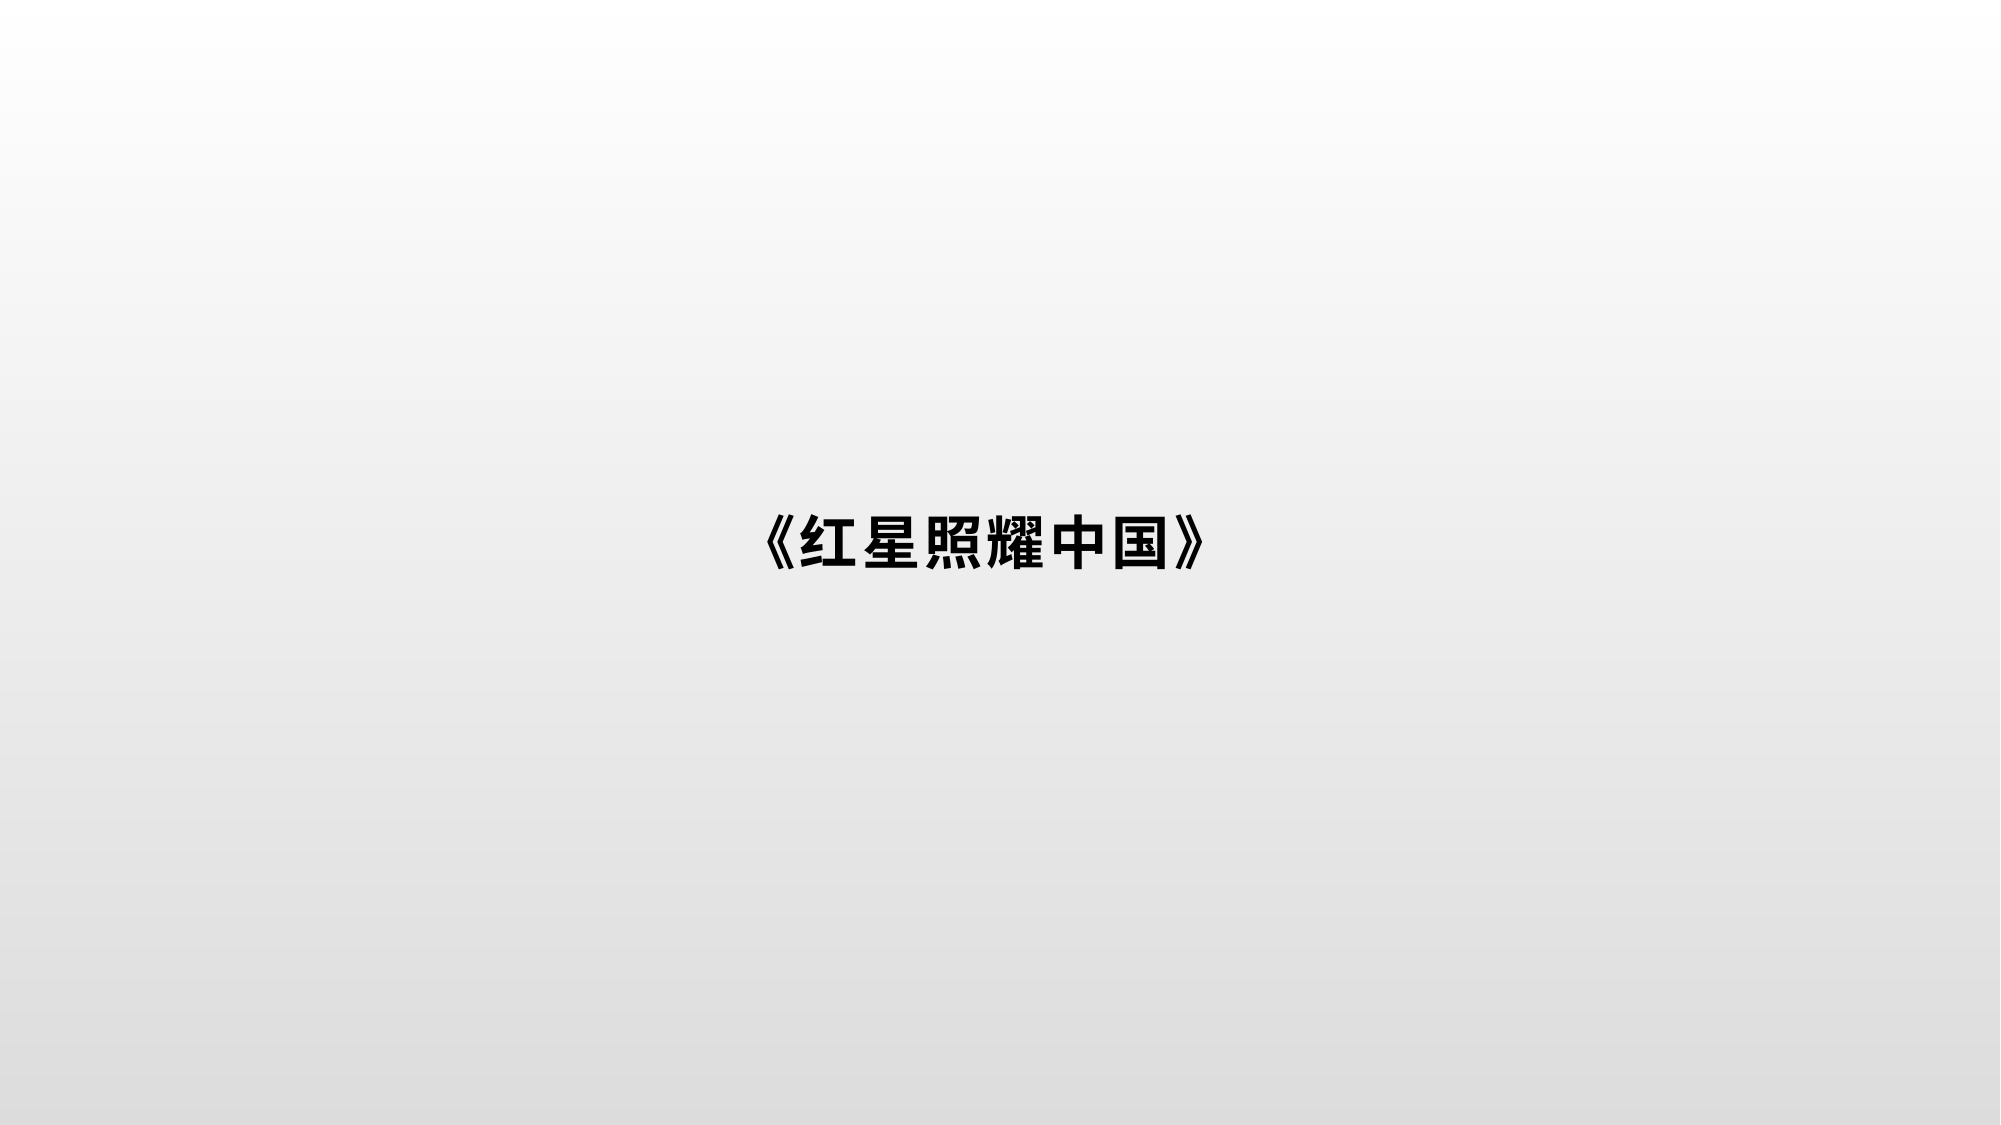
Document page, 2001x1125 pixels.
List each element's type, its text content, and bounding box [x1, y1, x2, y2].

title 《红星照耀中国》 [720, 466, 1381, 617]
